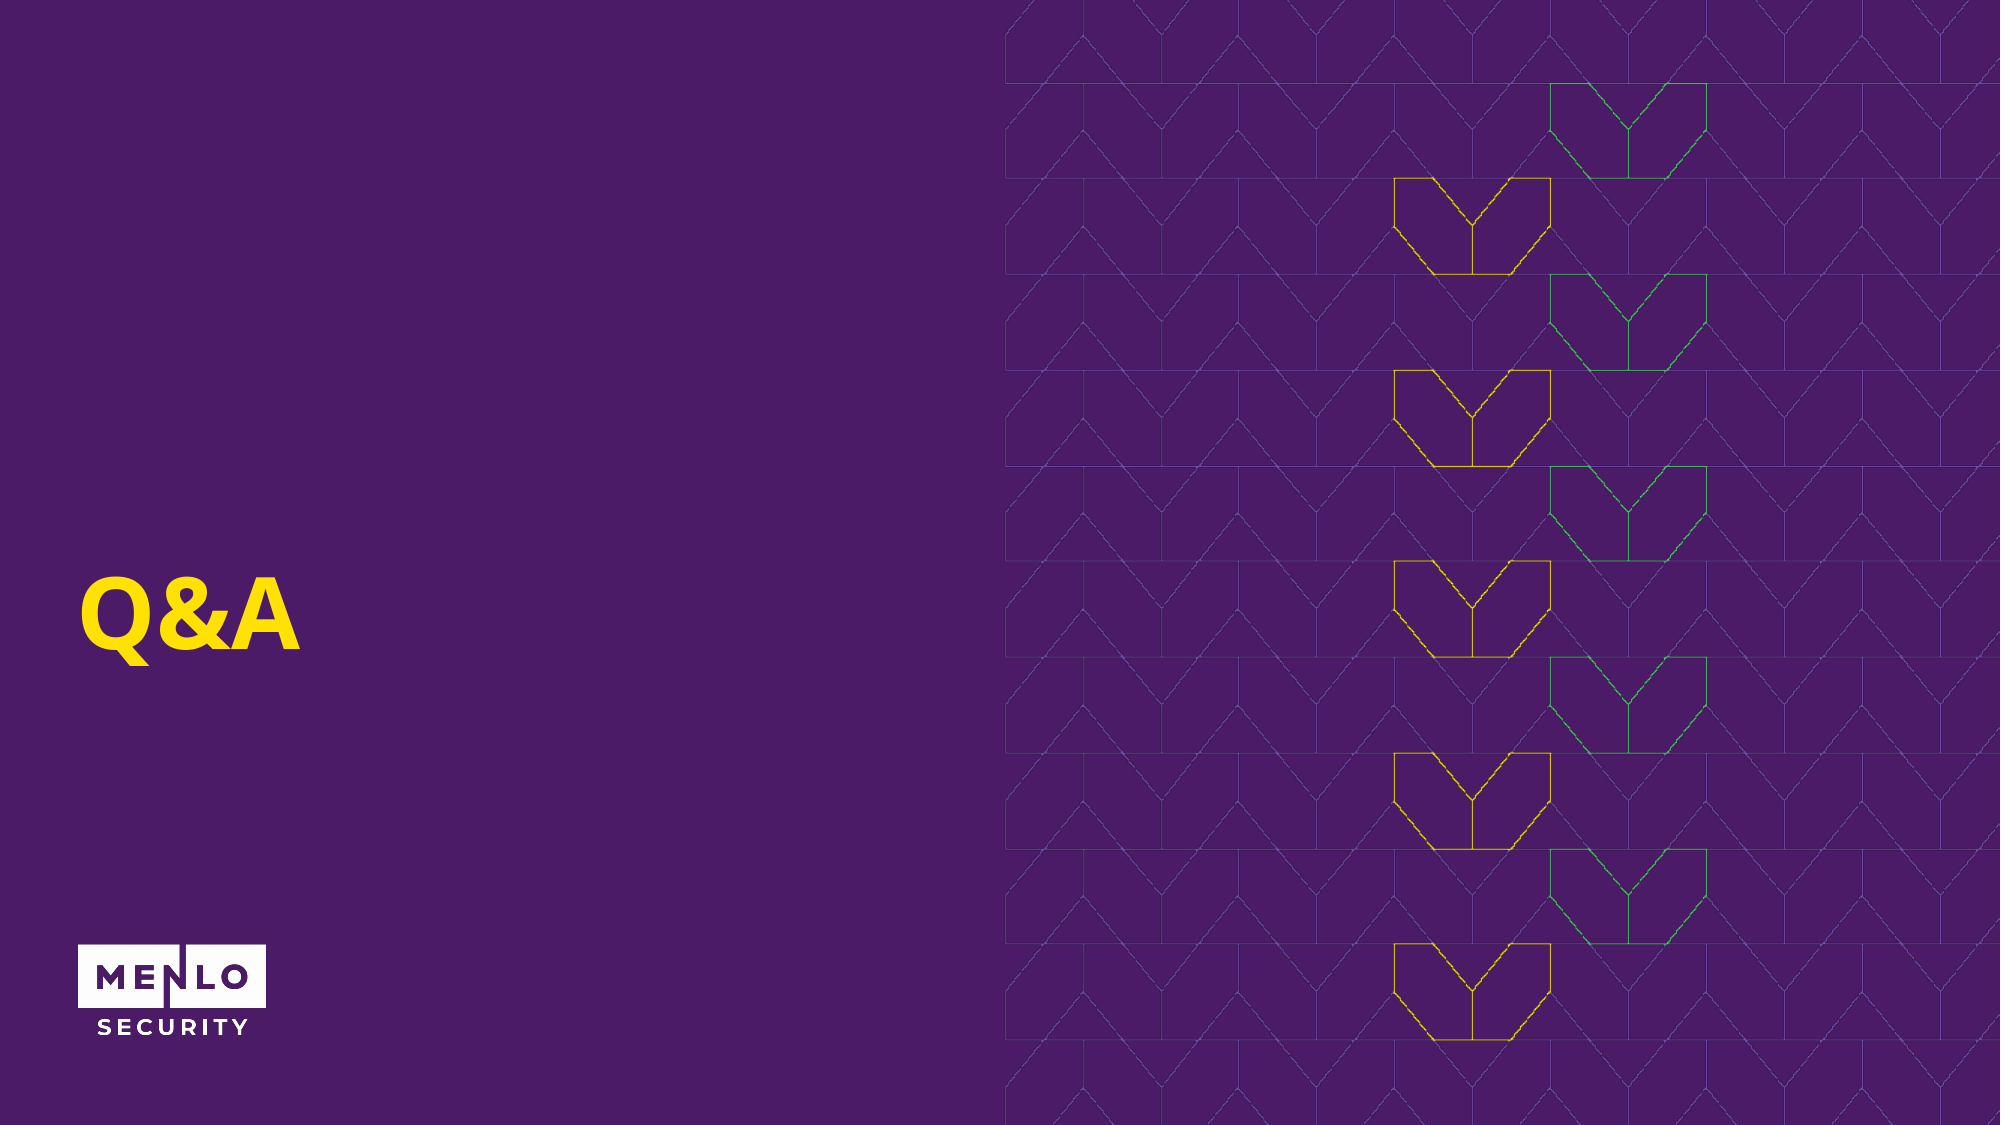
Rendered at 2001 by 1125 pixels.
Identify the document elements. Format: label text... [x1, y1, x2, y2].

picture [0, 0, 2000, 1125]
title Q&A [76, 210, 917, 679]
